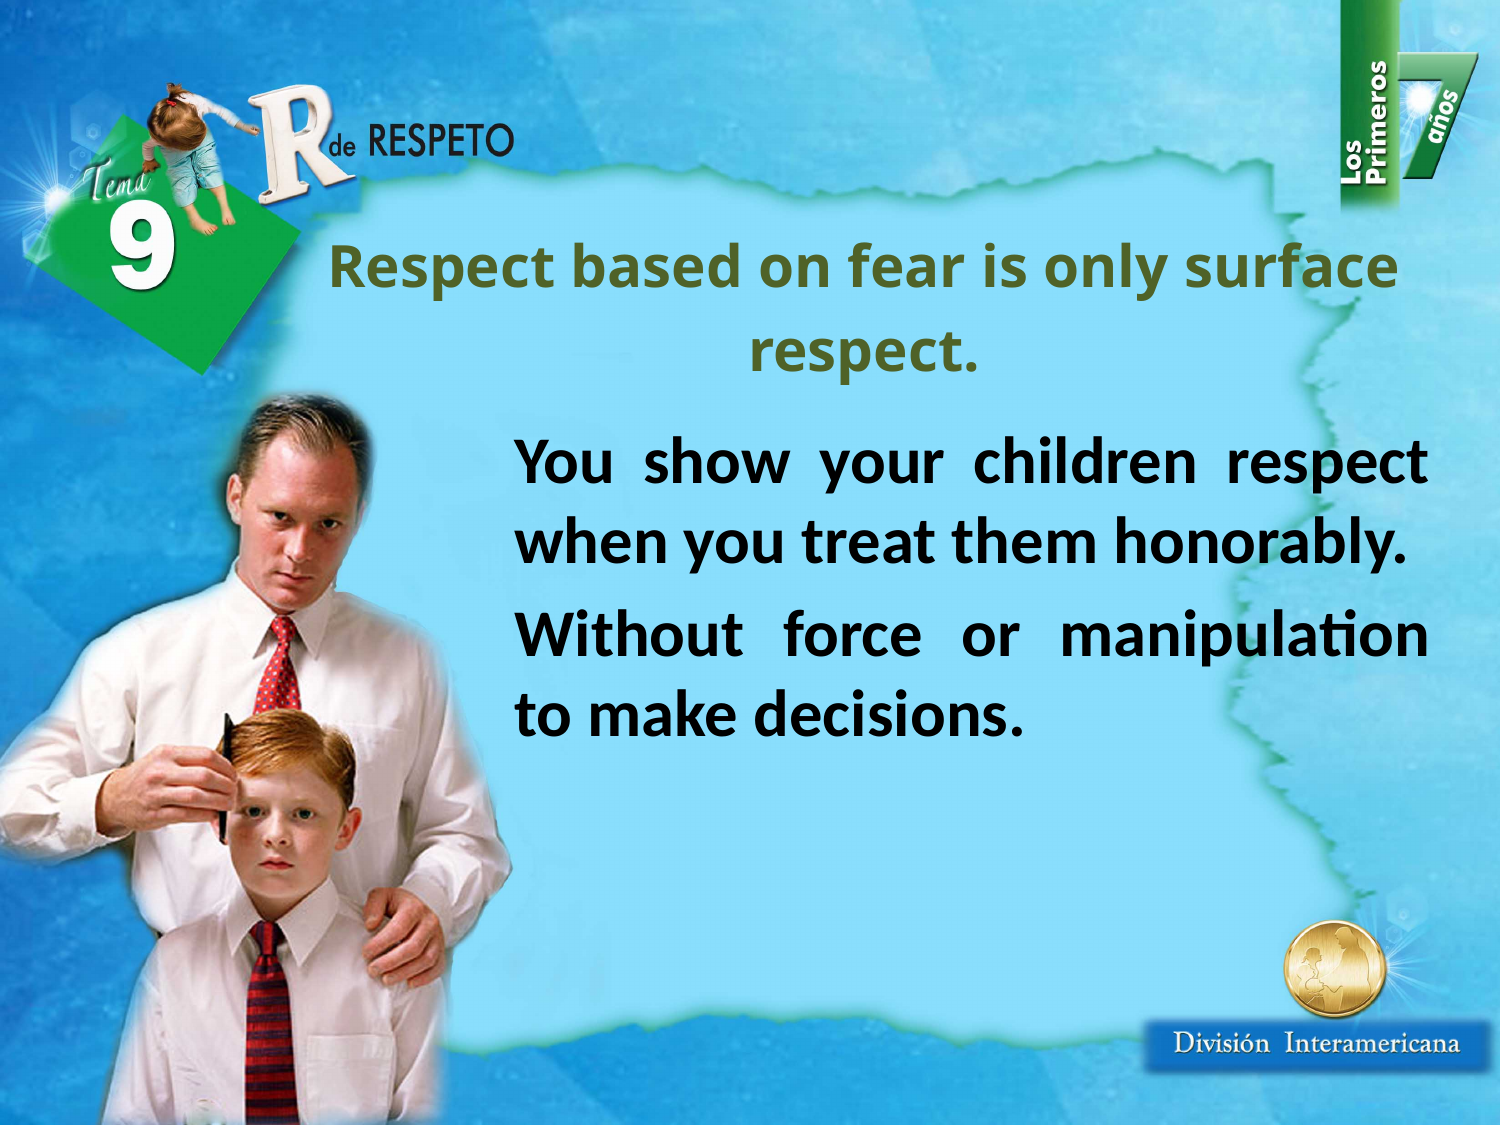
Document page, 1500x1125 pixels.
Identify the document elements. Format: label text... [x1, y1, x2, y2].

list You show your children respect when you treat them honorably. Without force or manipulation to make decisions. [442, 408, 1446, 787]
text_box Respect based on fear is only surface respect. [230, 208, 1442, 397]
picture [0, 0, 1500, 1125]
